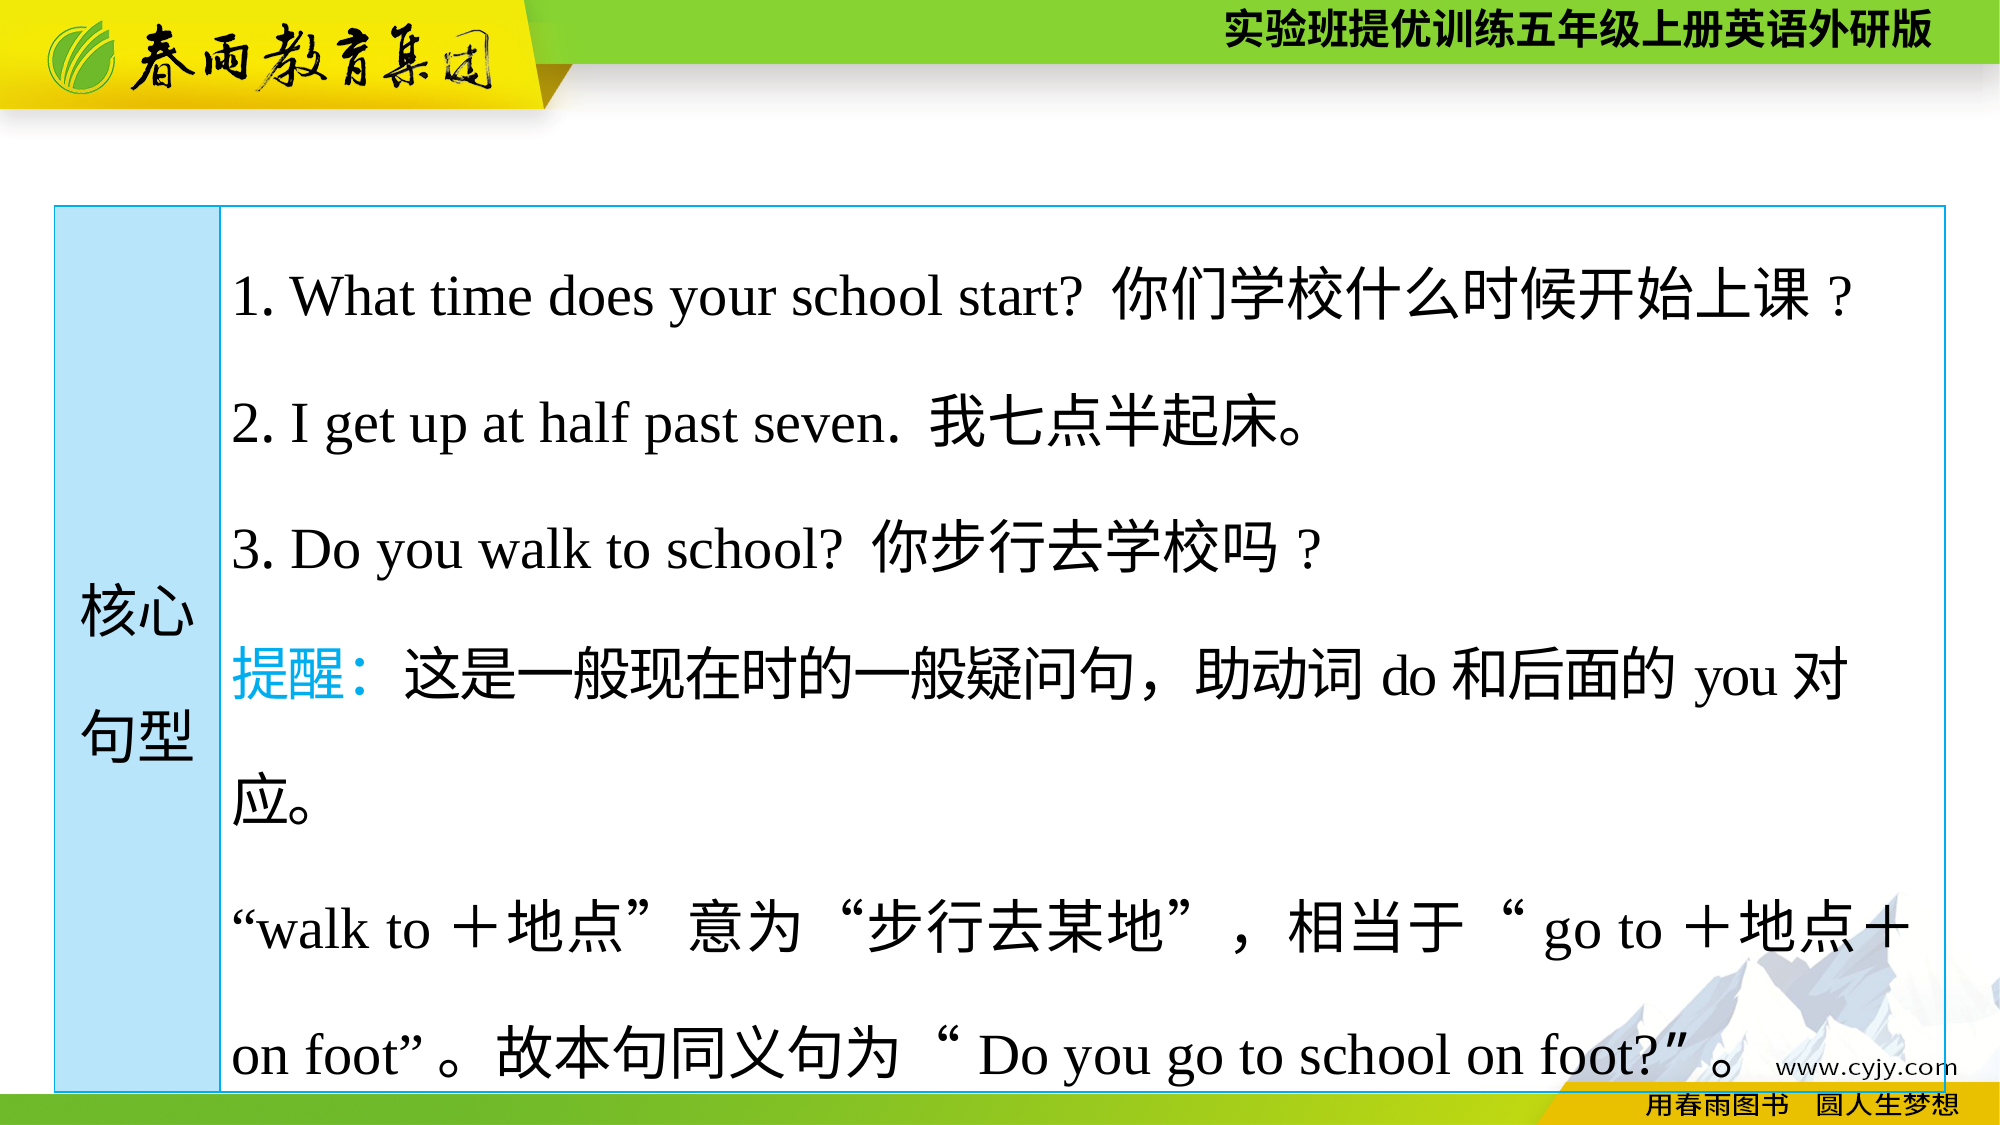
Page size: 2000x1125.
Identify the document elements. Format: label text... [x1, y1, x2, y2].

table_header 核心 句型 [55, 207, 219, 1091]
table_header 1. What time does your school start? 你们学校什么时候开始上课? 2. I get up at half past seven. 我七点半起床。 3. Do you walk to school? 你步行去学校吗? 提醒：这是一般现在时的一般疑问句，助动词do和后面的you对应。 “walk to＋地点”意为“步行去某地”，相当于“go to＋地点＋on foot”。故本句同义句为“Do you go to school on foot?”。 [221, 207, 1944, 1091]
picture [0, 0, 2000, 1125]
